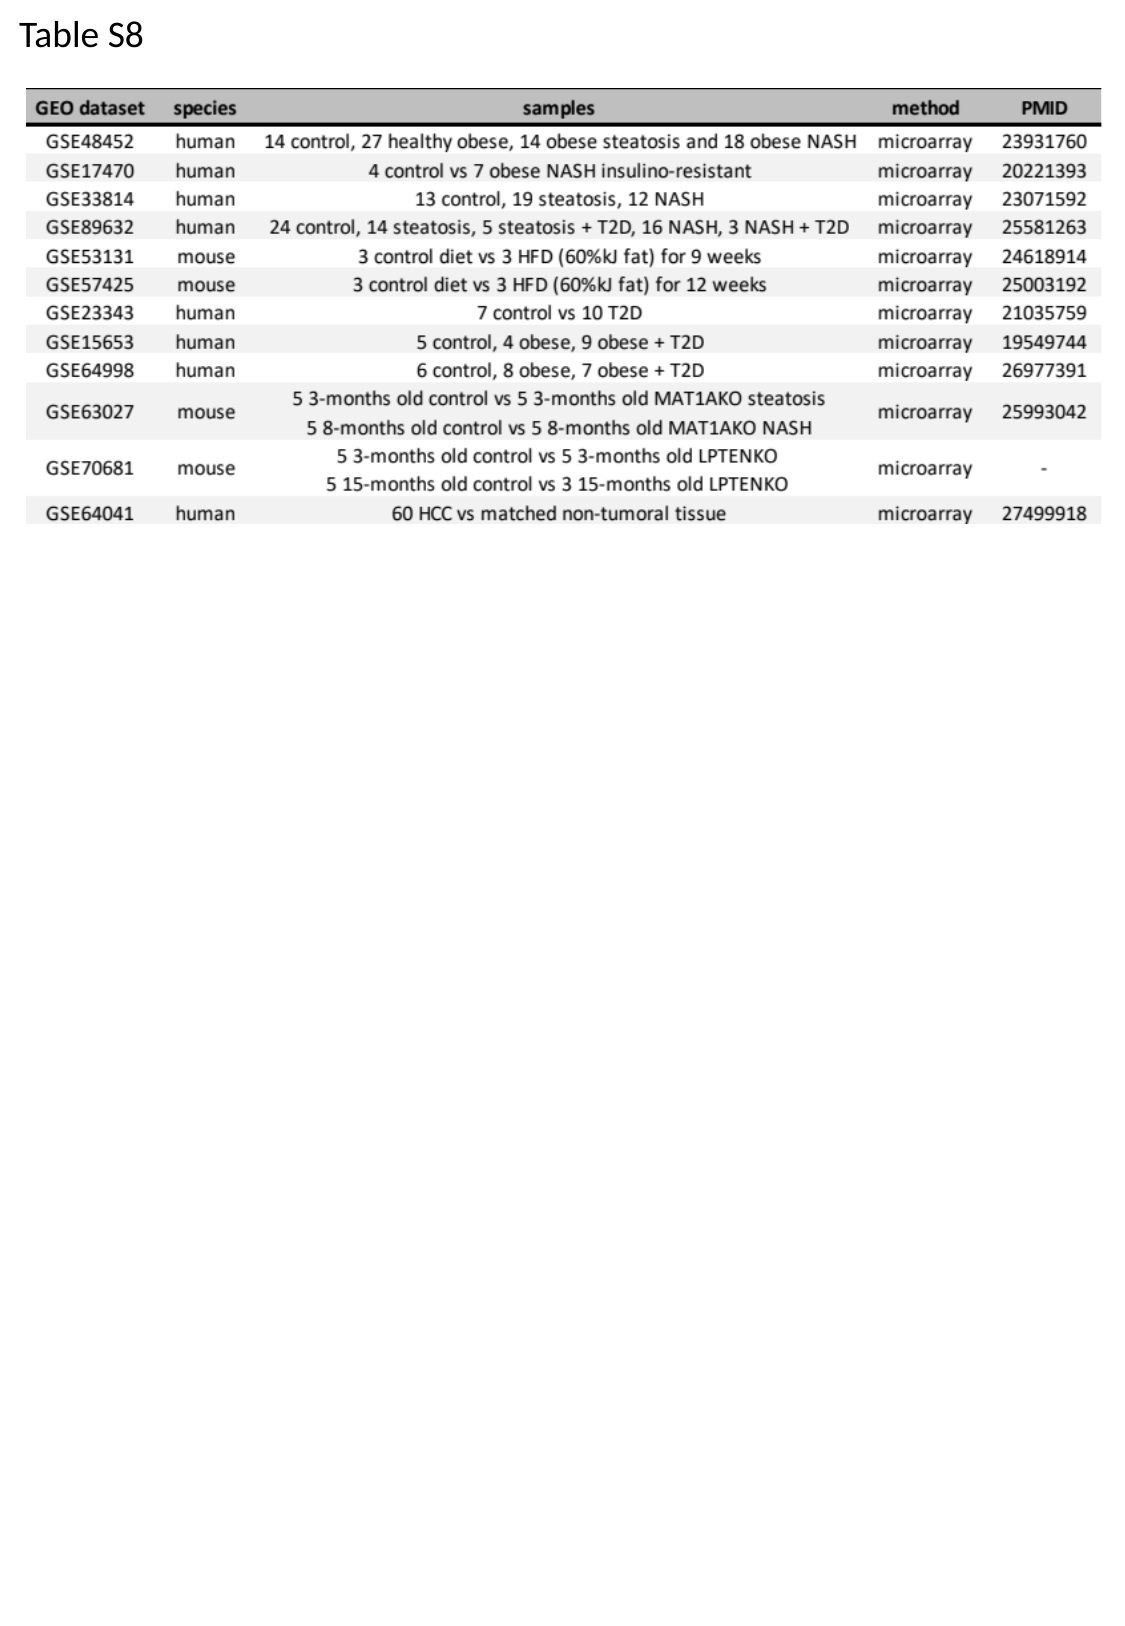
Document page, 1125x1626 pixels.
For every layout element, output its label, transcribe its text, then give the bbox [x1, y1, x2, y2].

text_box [23, 81, 1102, 531]
text_box Table S8 [4, 3, 160, 63]
